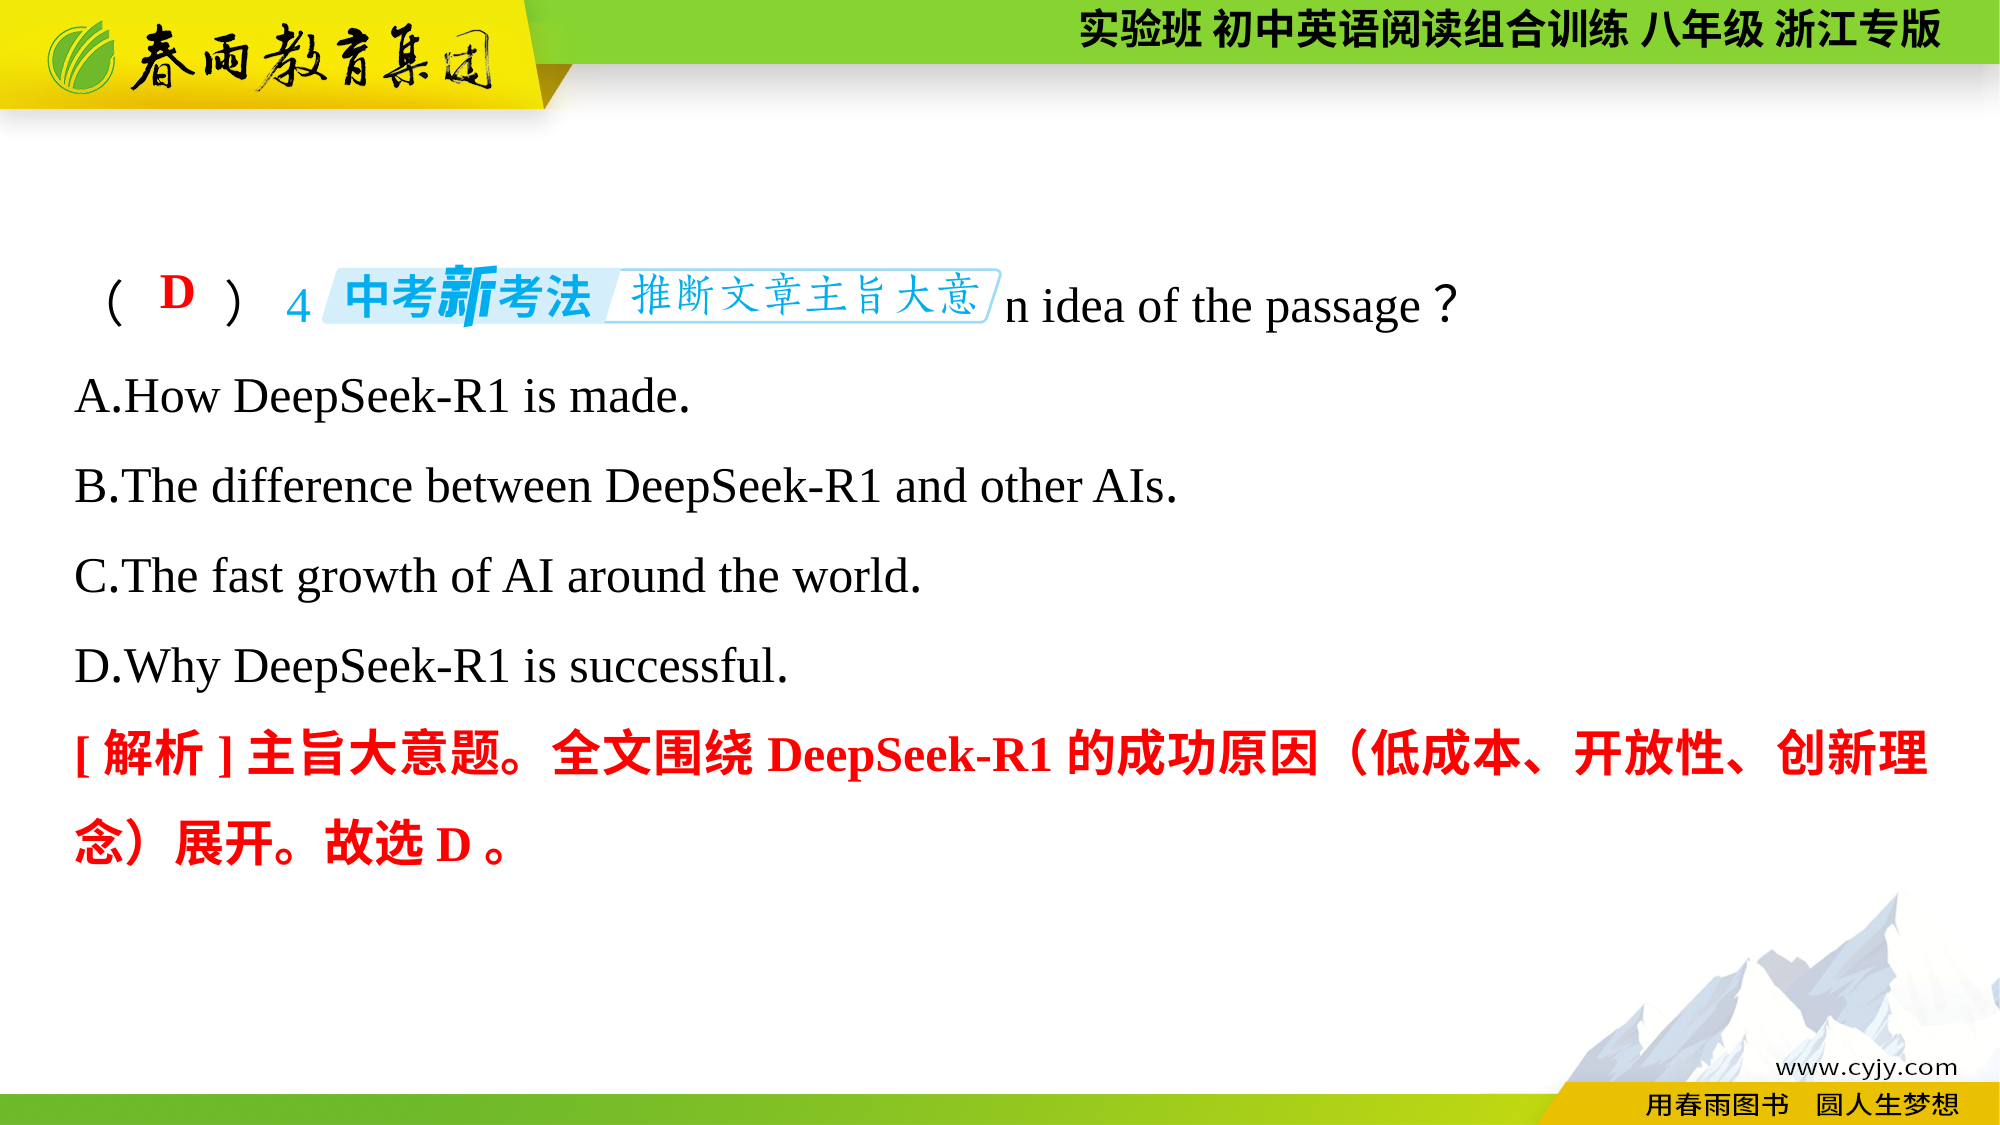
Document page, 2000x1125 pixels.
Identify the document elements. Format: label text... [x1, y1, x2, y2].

text_box D [145, 251, 212, 326]
list （ ）4. What is the main idea of the passage？ A.How DeepSeek-R1 is made. B.The difference between DeepSeek-R1 and other AIs. C.The fast growth of AI around the world. D.Why DeepSeek-R1 is successful. [59, 235, 1944, 684]
text_box [解析]主旨大意题。全文围绕DeepSeek-R1的成功原因（低成本、开放性、创新理念）展开。故选D。 [59, 684, 1944, 880]
picture [0, 0, 2000, 1125]
